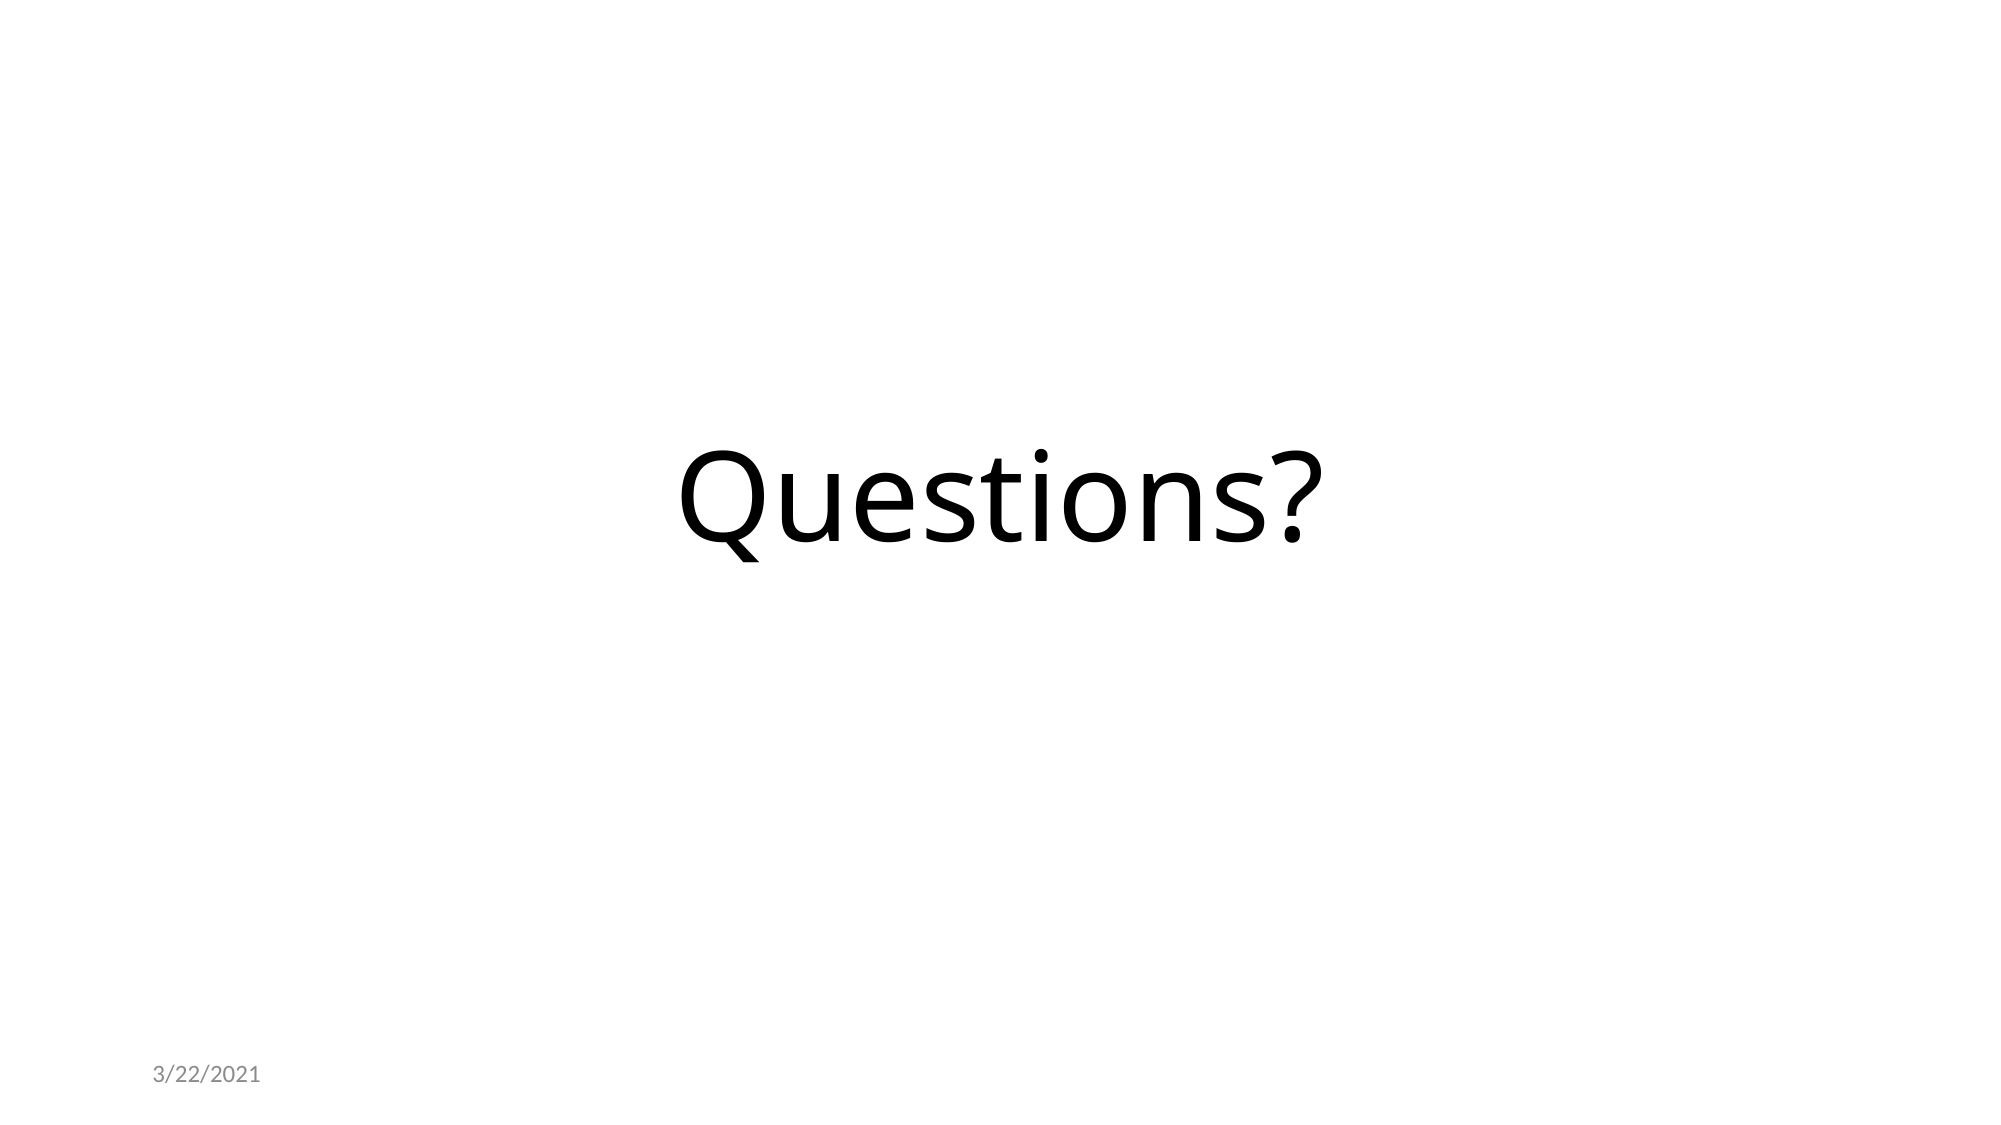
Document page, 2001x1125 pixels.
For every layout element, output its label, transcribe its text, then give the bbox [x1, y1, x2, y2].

title Questions? [249, 184, 1750, 576]
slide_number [137, 1042, 588, 1103]
